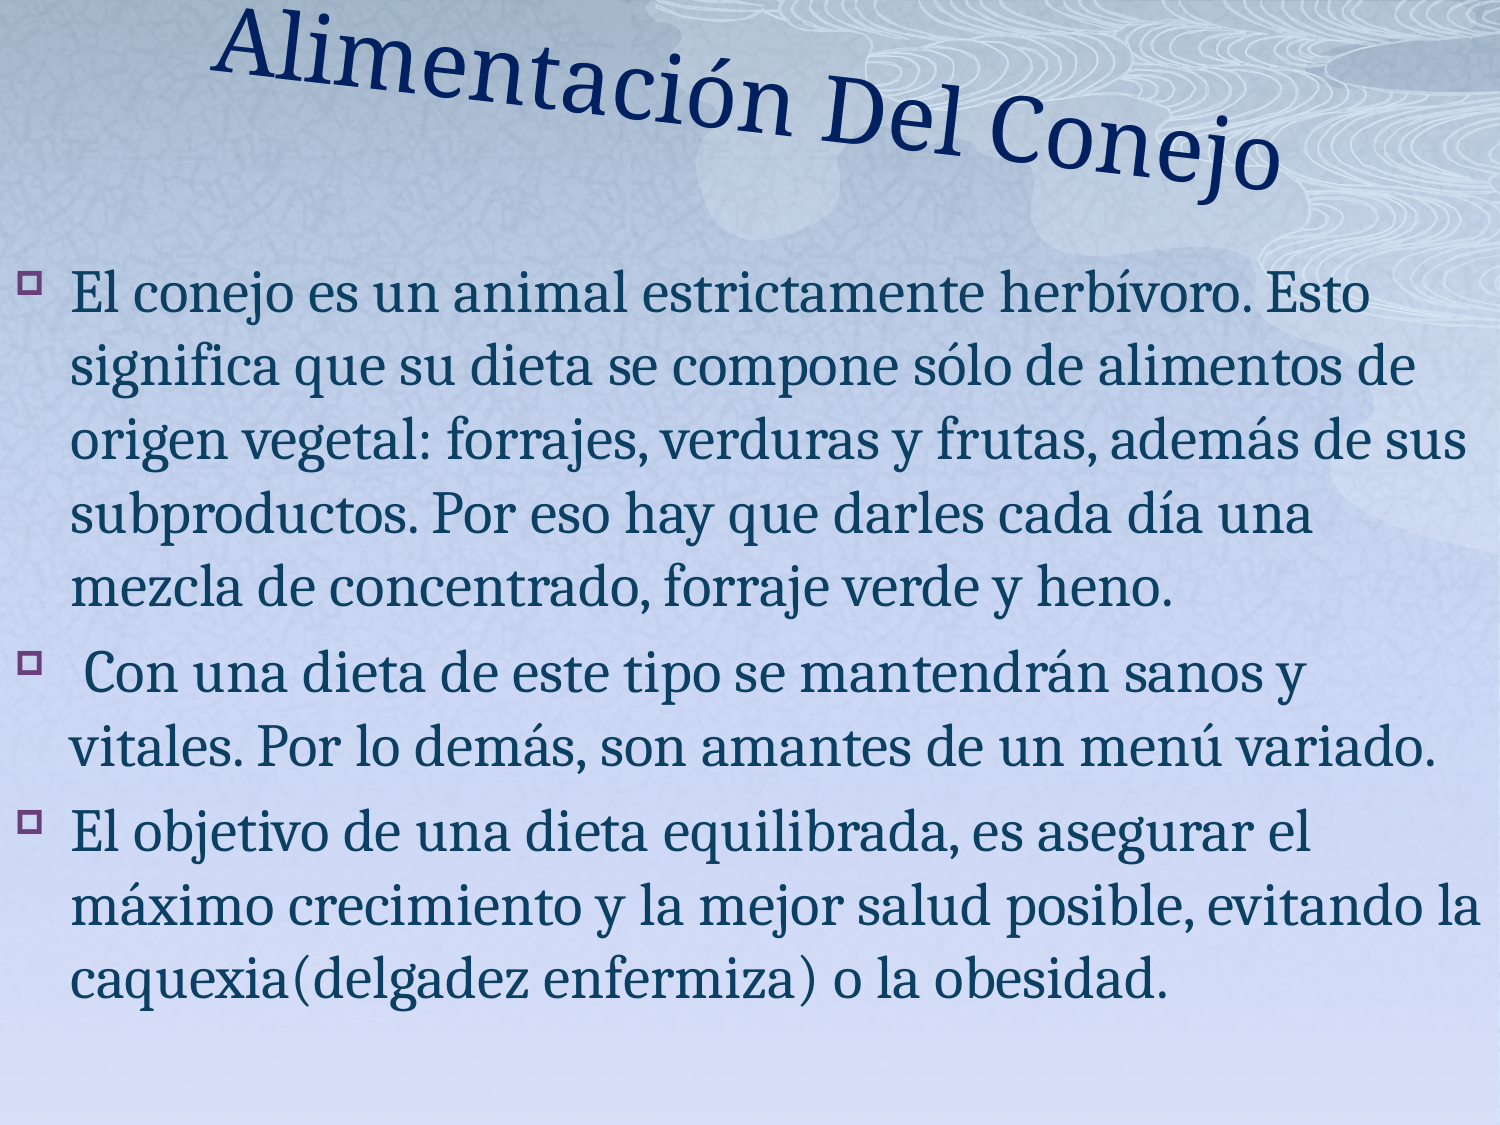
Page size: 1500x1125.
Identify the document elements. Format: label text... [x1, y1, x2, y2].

title Alimentación Del Conejo [70, 0, 1430, 243]
list El conejo es un animal estrictamente herbívoro. Esto significa que su dieta se compone sólo de alimentos de origen vegetal: forrajes, verduras y frutas, además de sus subproductos. Por eso hay que darles cada día una mezcla de concentrado, forraje verde y heno. Con una dieta de este tipo se mantendrán sanos y vitales. Por lo demás, son amantes de un menú variado. El objetivo de una dieta equilibrada, es asegurar el máximo crecimiento y la mejor salud posible, evitando la caquexia(delgadez enfermiza) o la obesidad. [0, 243, 1500, 1125]
